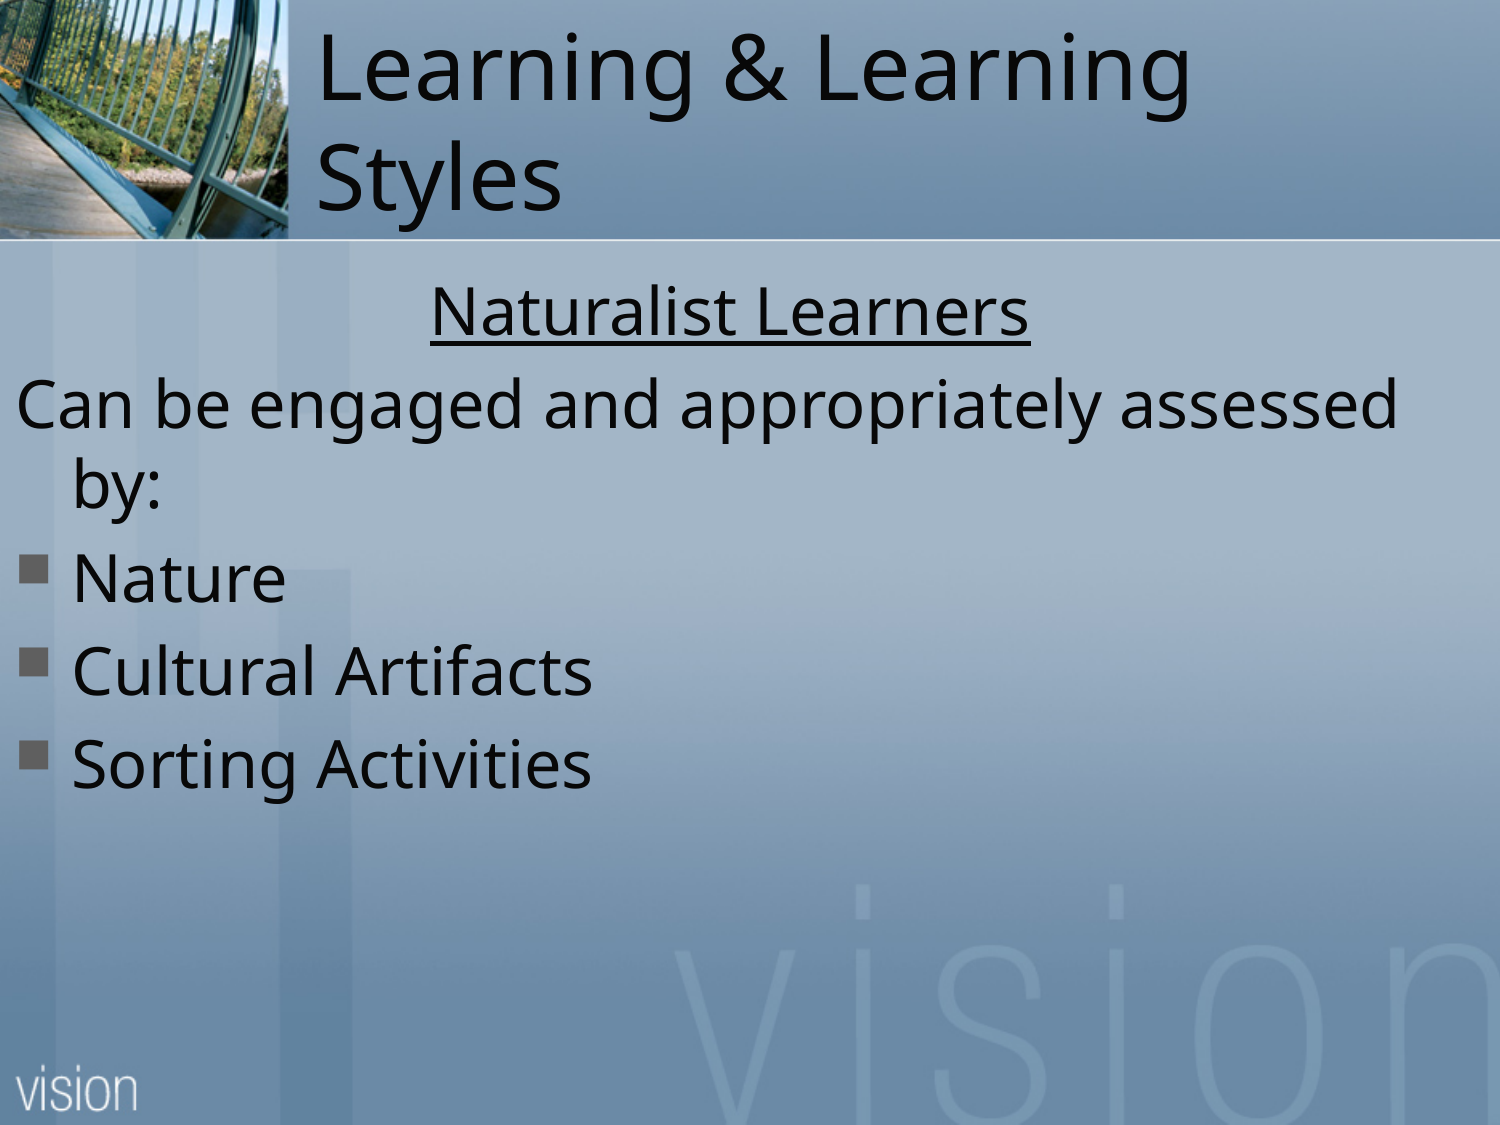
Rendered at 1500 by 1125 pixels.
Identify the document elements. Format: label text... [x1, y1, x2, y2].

list Naturalist Learners Can be engaged and appropriately assessed by: Nature Cultural Artifacts Sorting Activities [0, 261, 1462, 1095]
title Learning & Learning Styles [299, 30, 1462, 207]
picture [0, 0, 1500, 1125]
